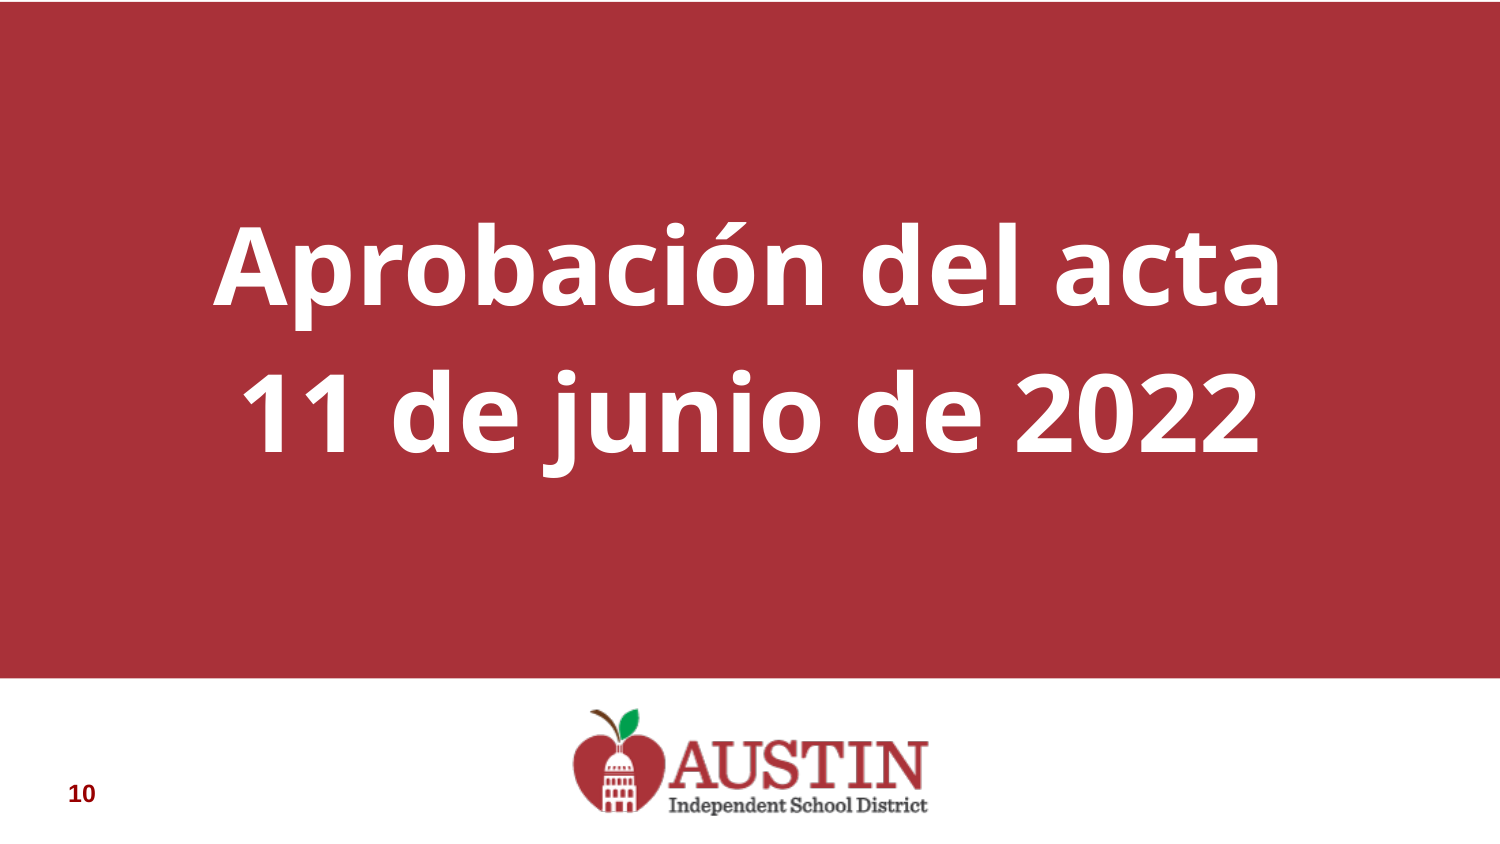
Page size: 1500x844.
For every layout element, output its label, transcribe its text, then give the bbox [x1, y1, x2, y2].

slide_number 10 [21, 761, 112, 827]
picture [565, 692, 934, 831]
title Aprobación del acta 11 de junio de 2022 [51, 29, 1449, 644]
text_box [0, 1, 1500, 679]
